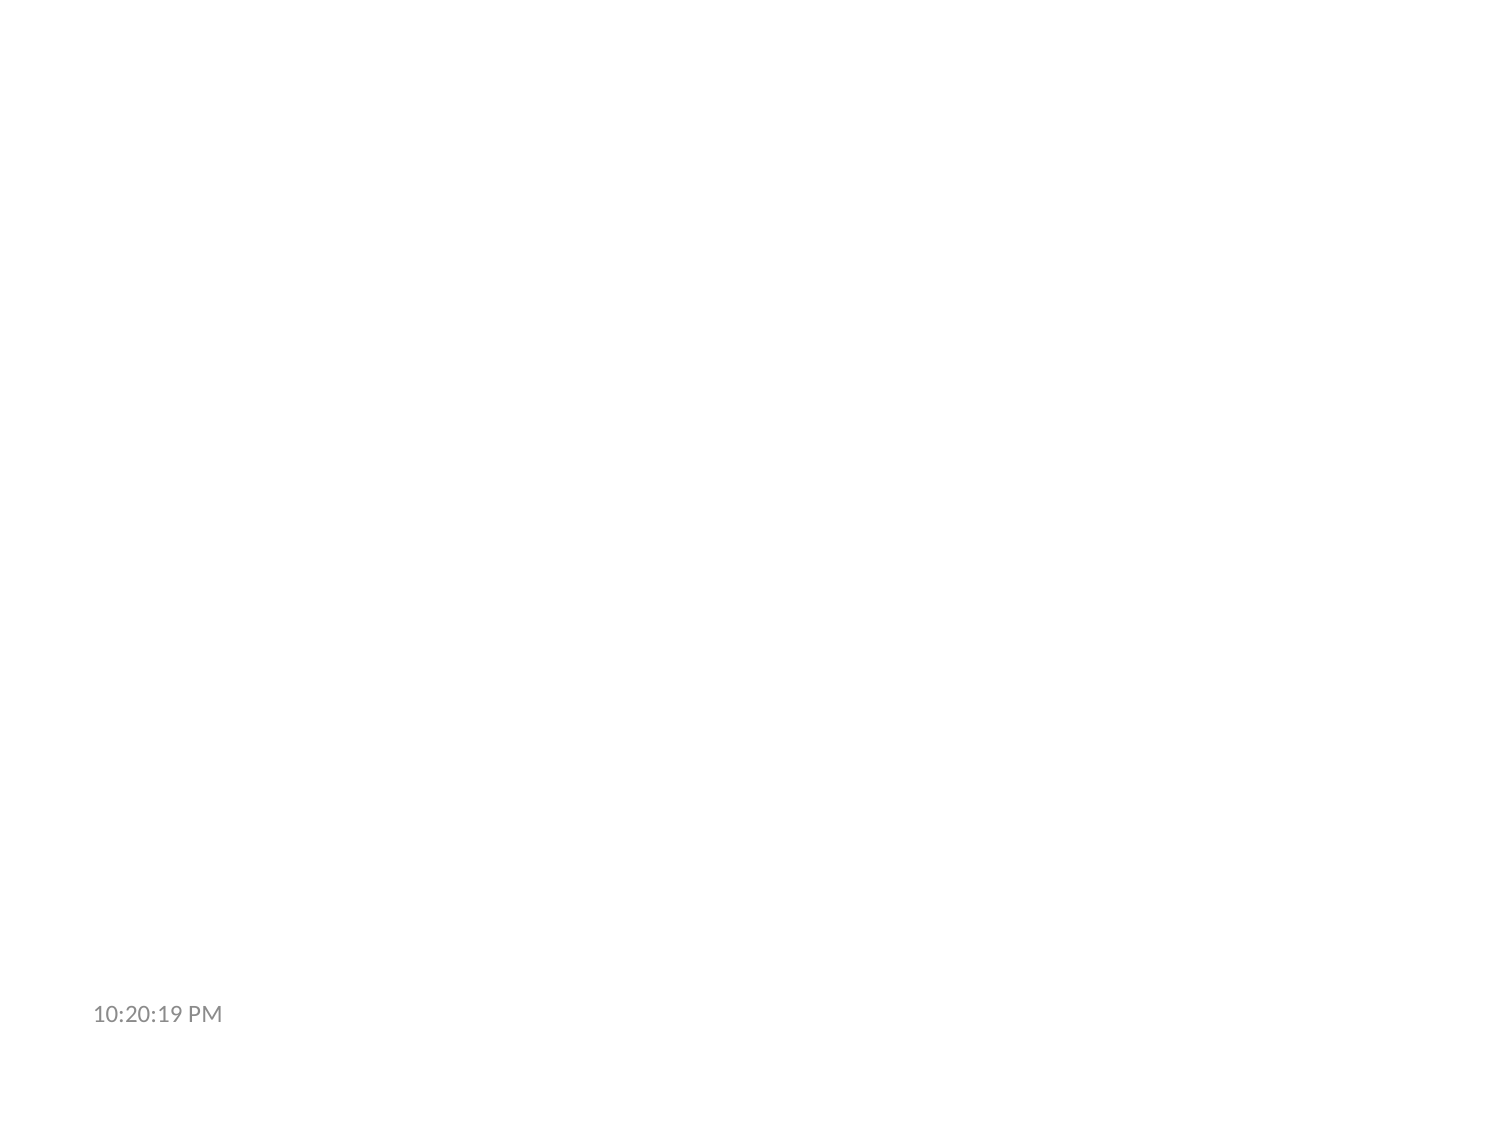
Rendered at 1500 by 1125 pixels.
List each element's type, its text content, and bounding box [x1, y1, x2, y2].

text_box 3:35:09 PM [77, 982, 428, 1043]
